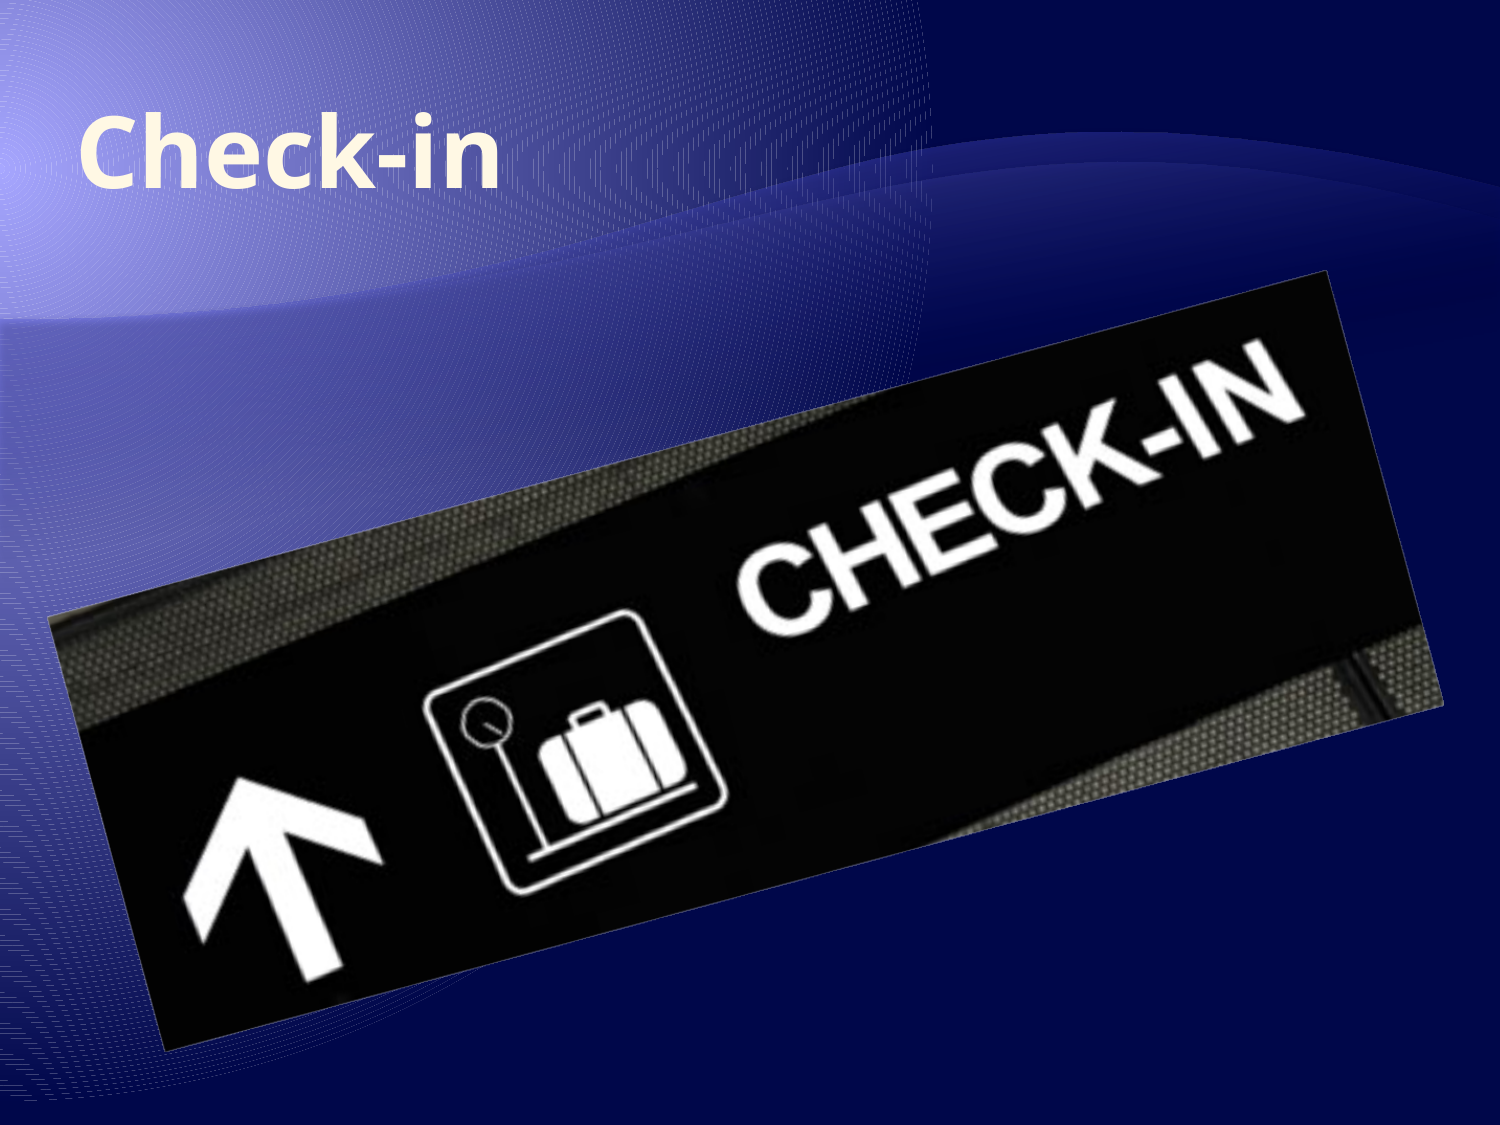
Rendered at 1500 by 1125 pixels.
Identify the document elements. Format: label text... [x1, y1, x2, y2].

title Check-in [75, 87, 1425, 338]
picture [48, 272, 1443, 1051]
